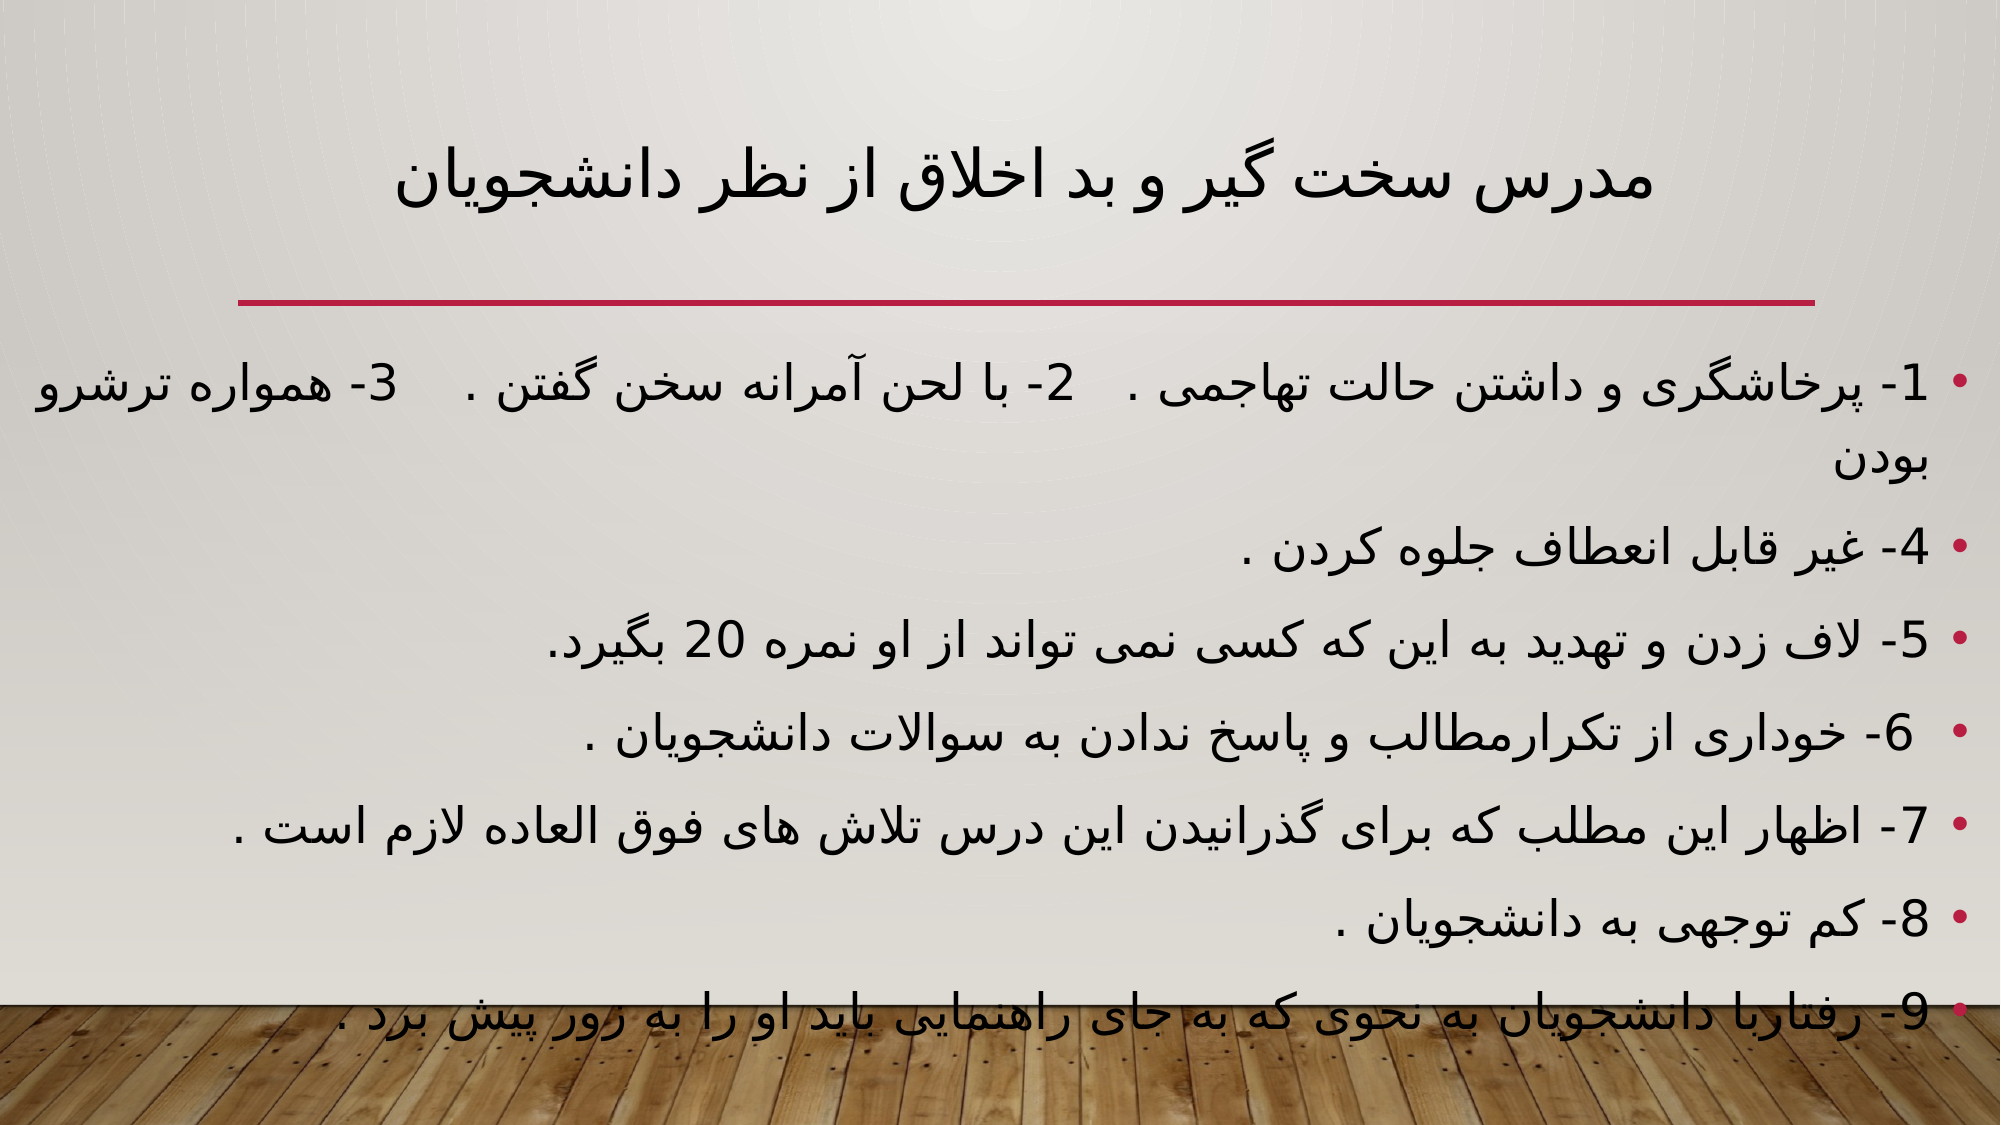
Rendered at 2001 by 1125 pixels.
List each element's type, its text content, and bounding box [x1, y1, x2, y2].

picture [0, 1005, 2000, 1125]
list 1- پرخاشگری و داشتن حالت تهاجمی . 2- با لحن آمرانه سخن گفتن . 3- همواره ترشرو بودن 4- غیر قابل انعطاف جلوه کردن . 5- لاف زدن و تهدید به این که کسی نمی تواند از او نمره 20 بگیرد. 6- خوداری از تکرارمطالب و پاسخ ندادن به سوالات دانشجویان . 7- اظهار این مطلب که برای گذرانیدن این درس تلاش های فوق العاده لازم است . 8- کم توجهی به دانشجویان . 9- رفتاربا دانشجویان به نحوی که به جای راهنمایی باید او را به زور پیش برد . [16, 330, 1984, 991]
title مدرس سخت گیر و بد اخلاق از نظر دانشجویان [238, 131, 1814, 305]
